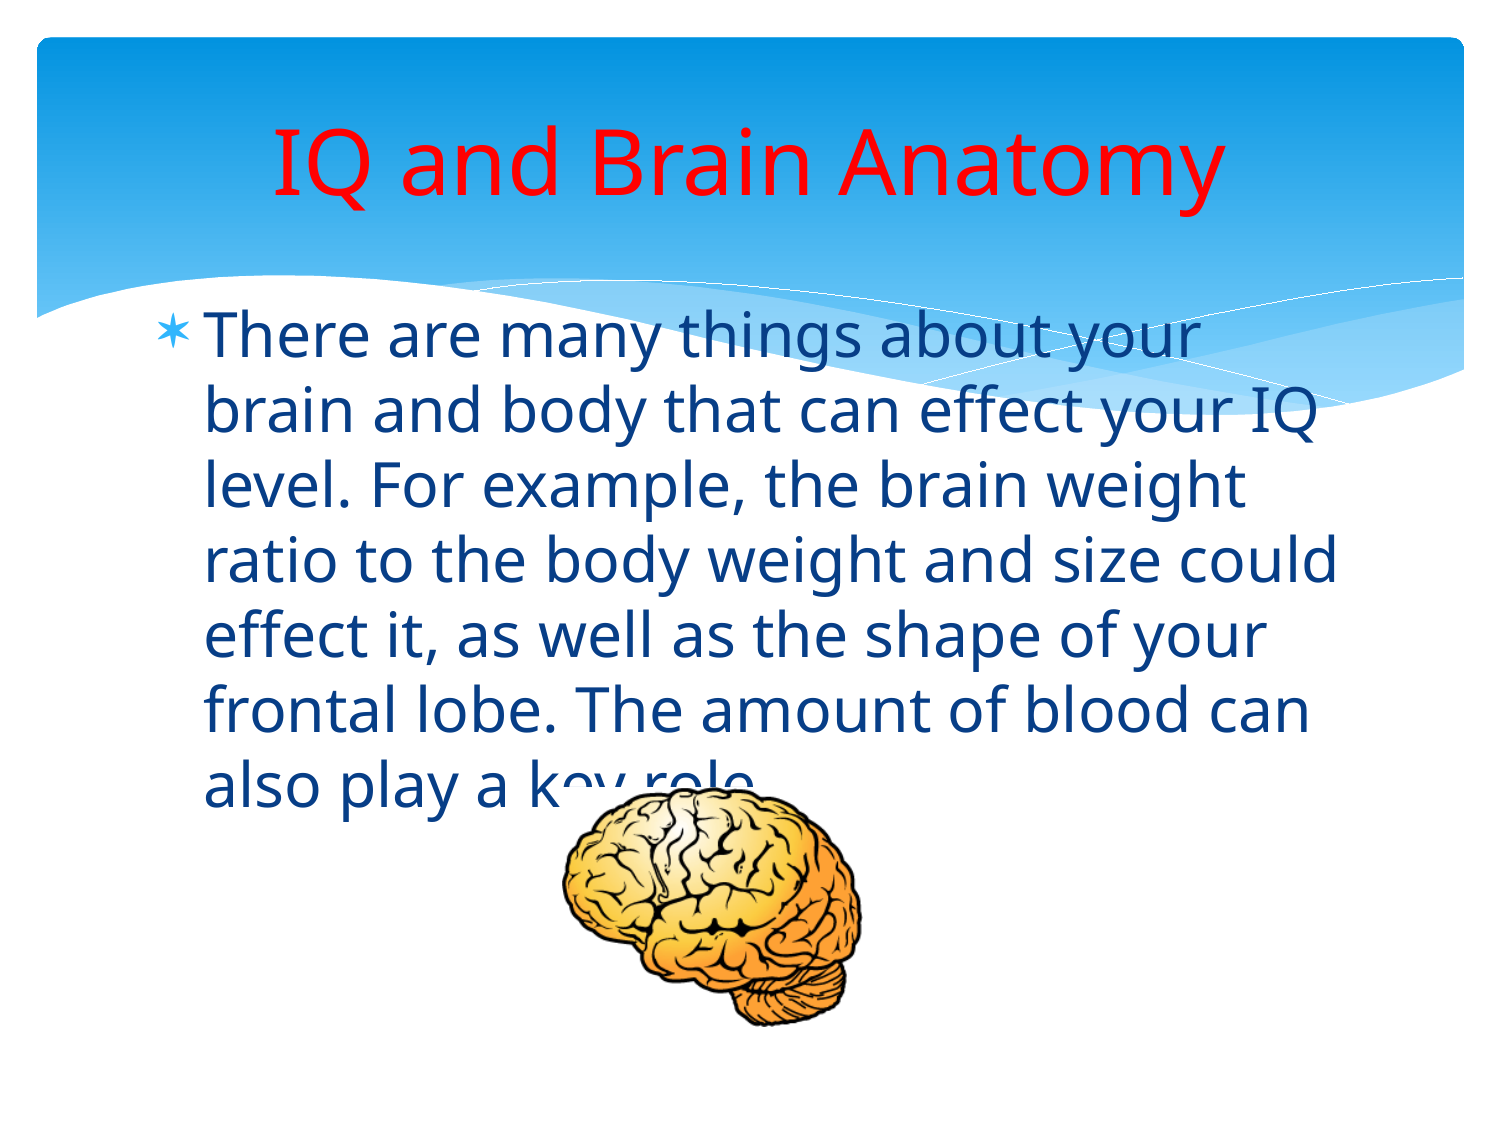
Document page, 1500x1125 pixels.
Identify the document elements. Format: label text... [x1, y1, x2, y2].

list There are many things about your brain and body that can effect your IQ level. For example, the brain weight ratio to the body weight and size could effect it, as well as the shape of your frontal lobe. The amount of blood can also play a key role. [143, 287, 1359, 800]
picture [562, 787, 863, 1028]
title IQ and Brain Anatomy [75, 55, 1425, 261]
